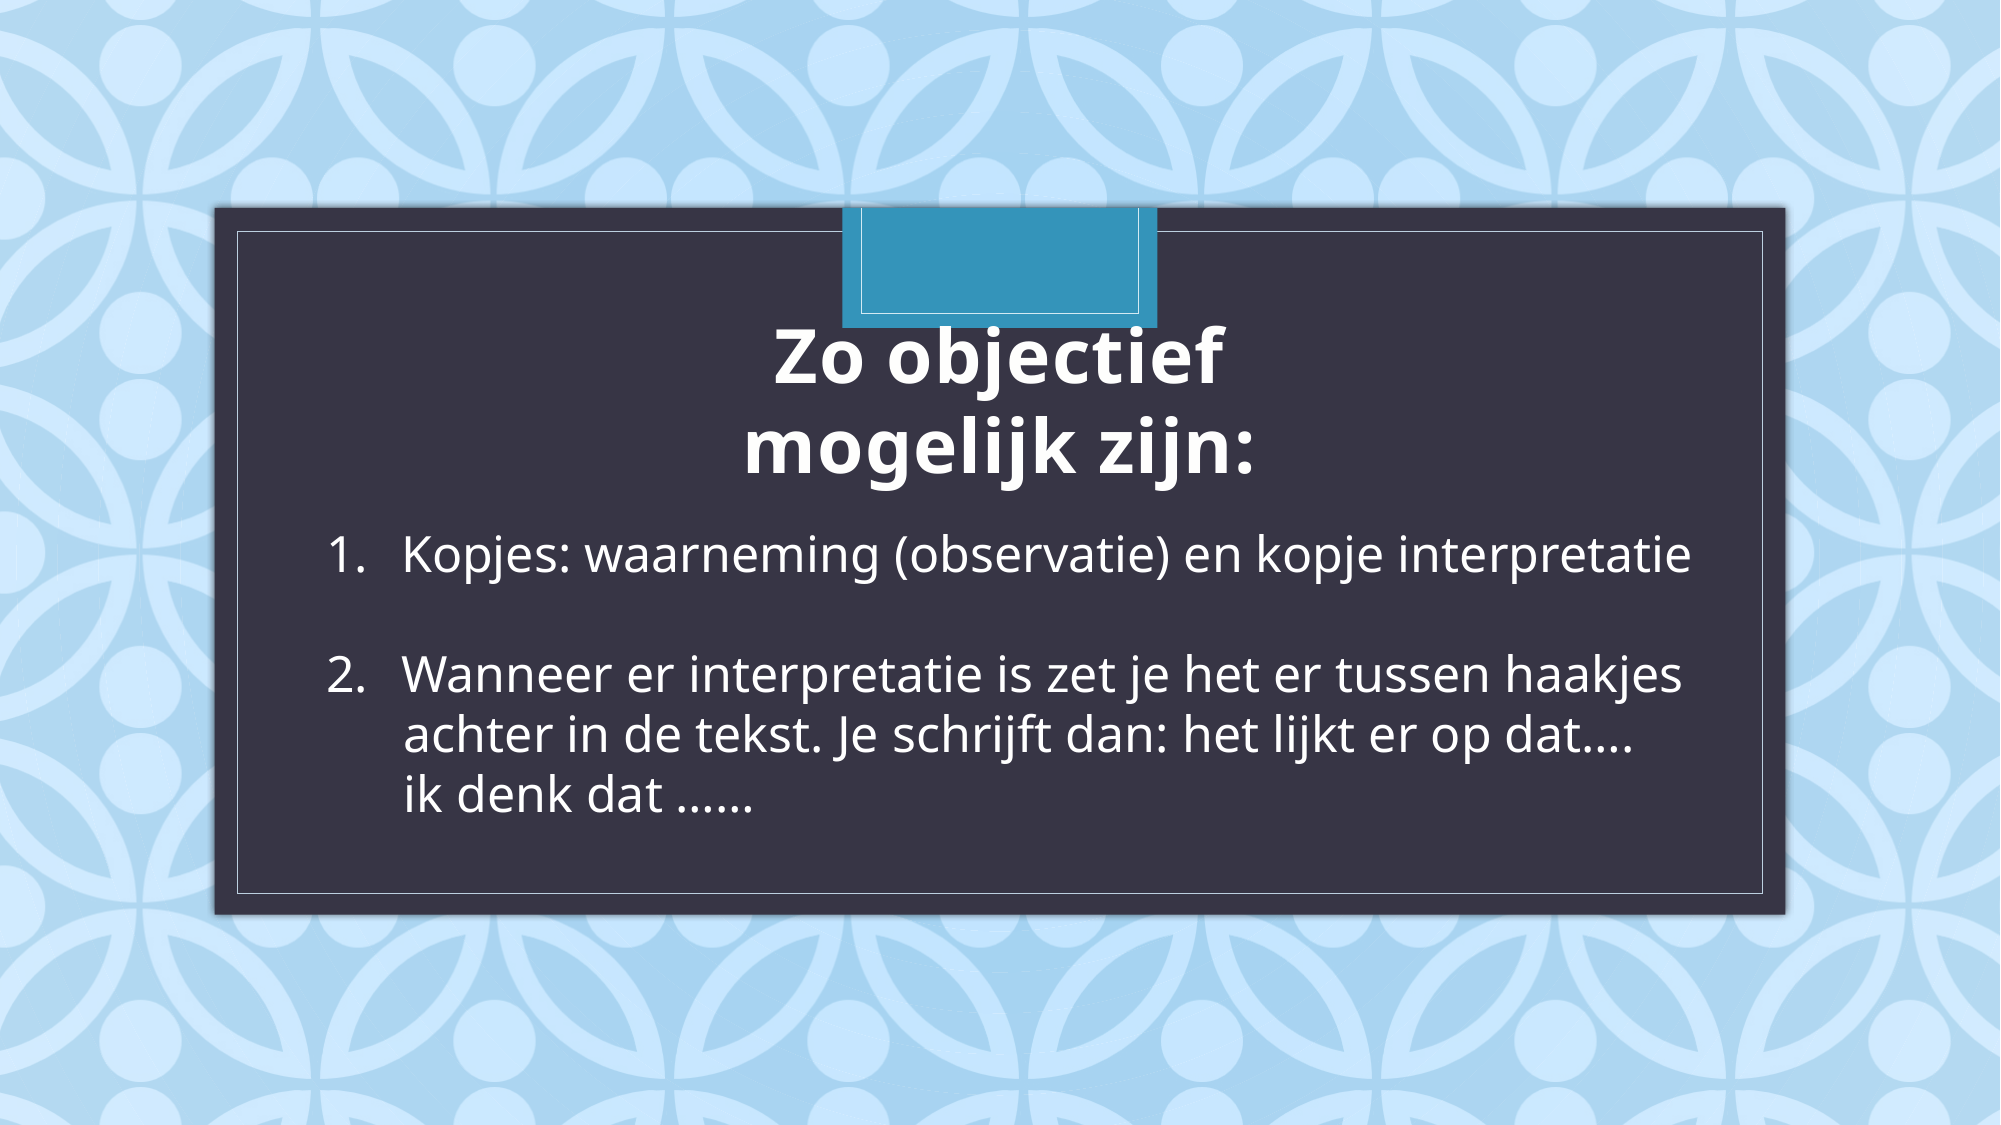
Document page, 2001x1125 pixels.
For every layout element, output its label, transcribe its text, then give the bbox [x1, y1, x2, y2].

text_box Kopjes: waarneming (observatie) en kopje interpretatie Wanneer er interpretatie is zet je het er tussen haakjes achter in de tekst. Je schrijft dan: het lijkt er op dat…. ik denk dat …… [311, 515, 1709, 830]
text_box Zo objectief mogelijk zijn: [628, 300, 1372, 496]
